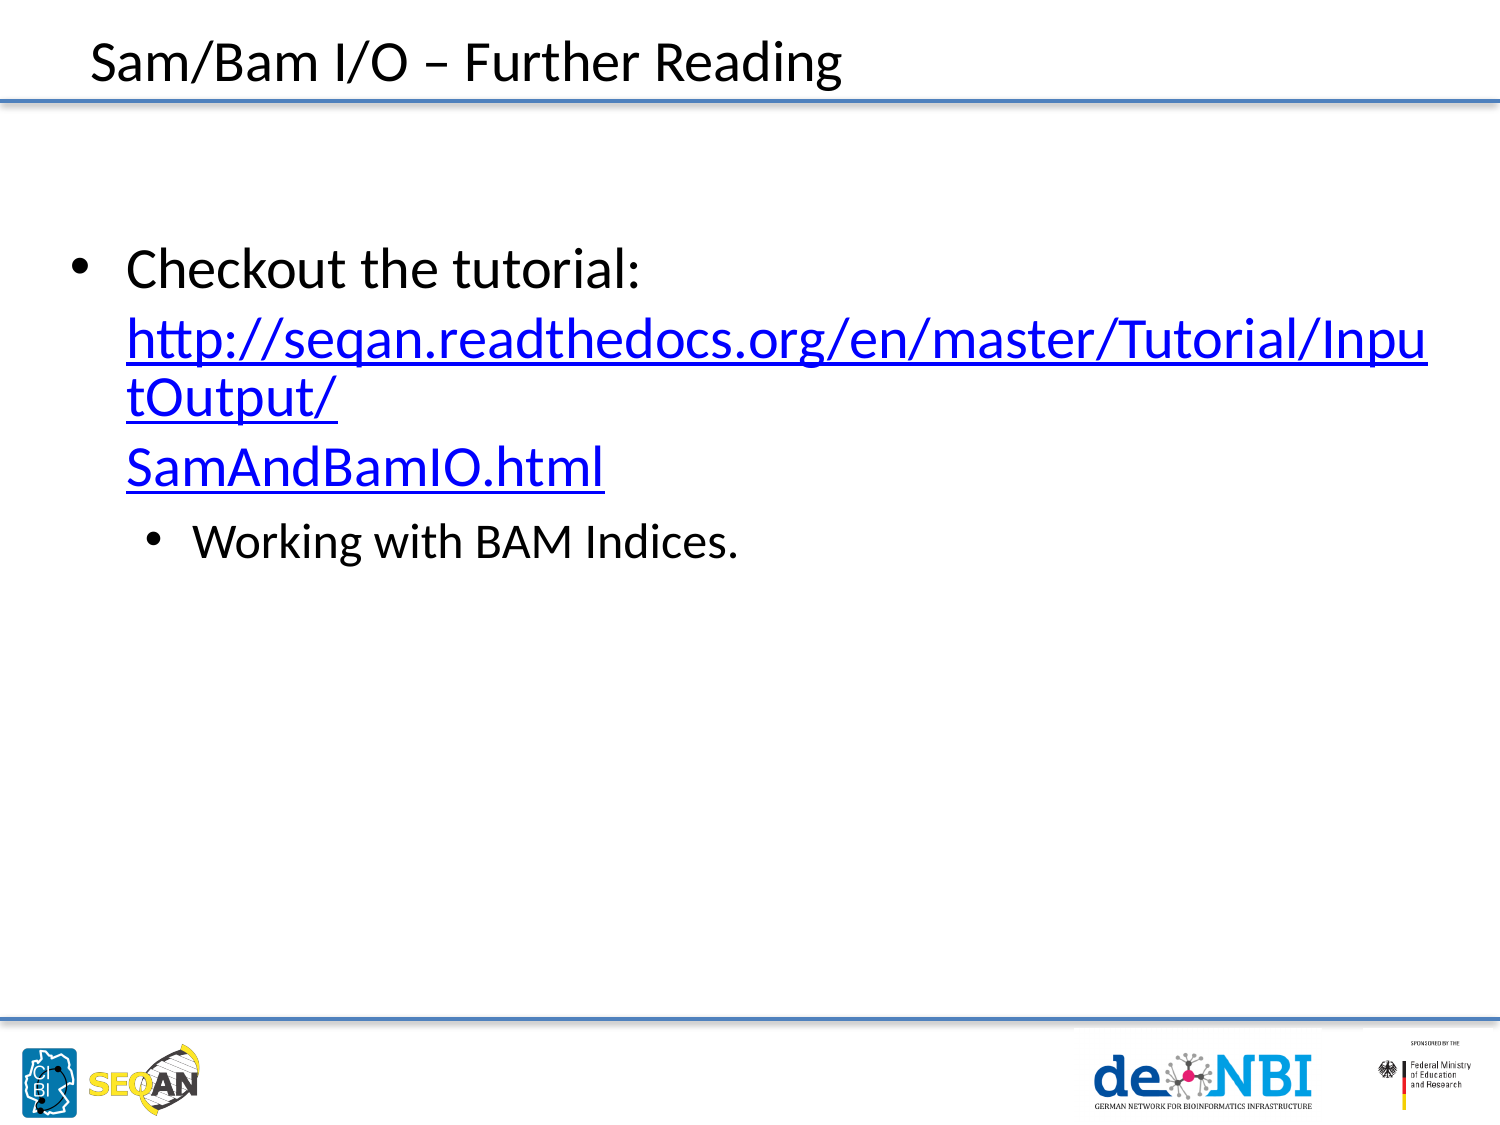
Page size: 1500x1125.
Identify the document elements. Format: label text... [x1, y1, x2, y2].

picture [75, 1042, 202, 1121]
title Sam/Bam I/O – Further Reading [75, 25, 1425, 92]
picture [33, 1108, 44, 1113]
picture [31, 1060, 40, 1071]
list Checkout the tutorial: http://seqan.readthedocs.org/en/master/Tutorial/InputOutput/SamAndBamIO.html Working with BAM Indices. [55, 222, 1448, 977]
picture [1074, 1028, 1322, 1122]
picture [40, 1051, 48, 1059]
